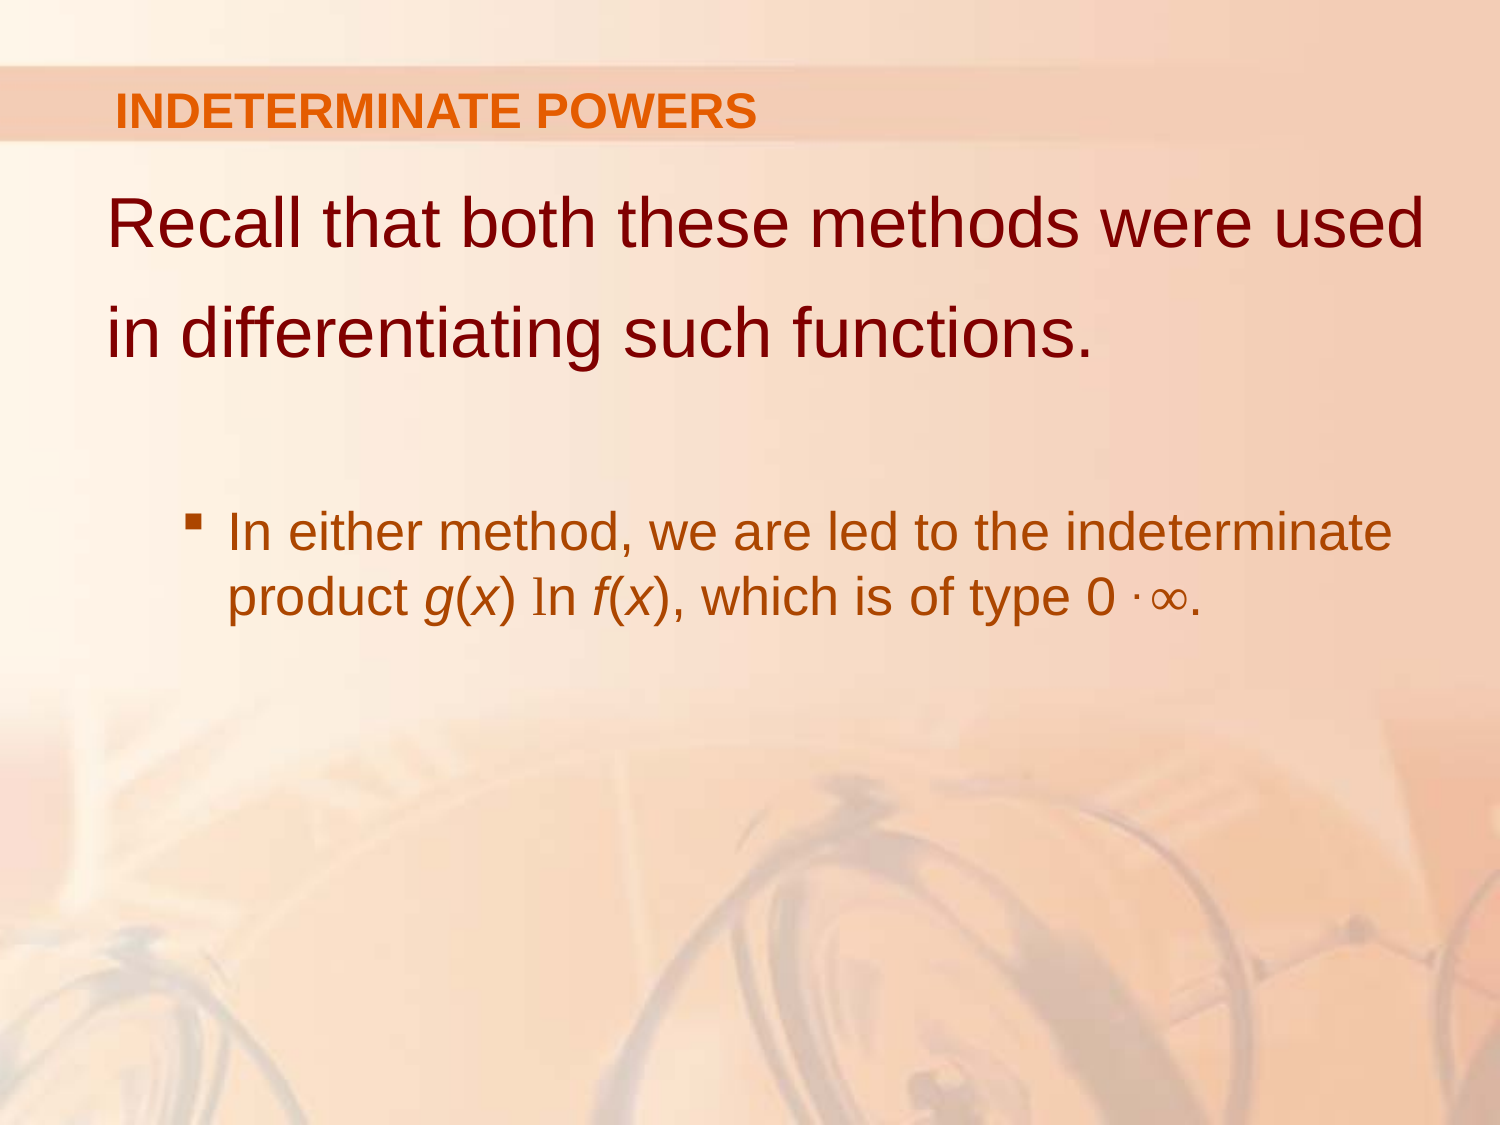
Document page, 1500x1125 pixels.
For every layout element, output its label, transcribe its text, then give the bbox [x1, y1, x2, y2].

list Recall that both these methods were used in differentiating such functions. In either method, we are led to the indeterminate product g(x) ln f(x), which is of type 0 . ∞. [90, 142, 1499, 1107]
picture [0, 0, 1500, 1125]
title INDETERMINATE POWERS [99, 60, 976, 142]
